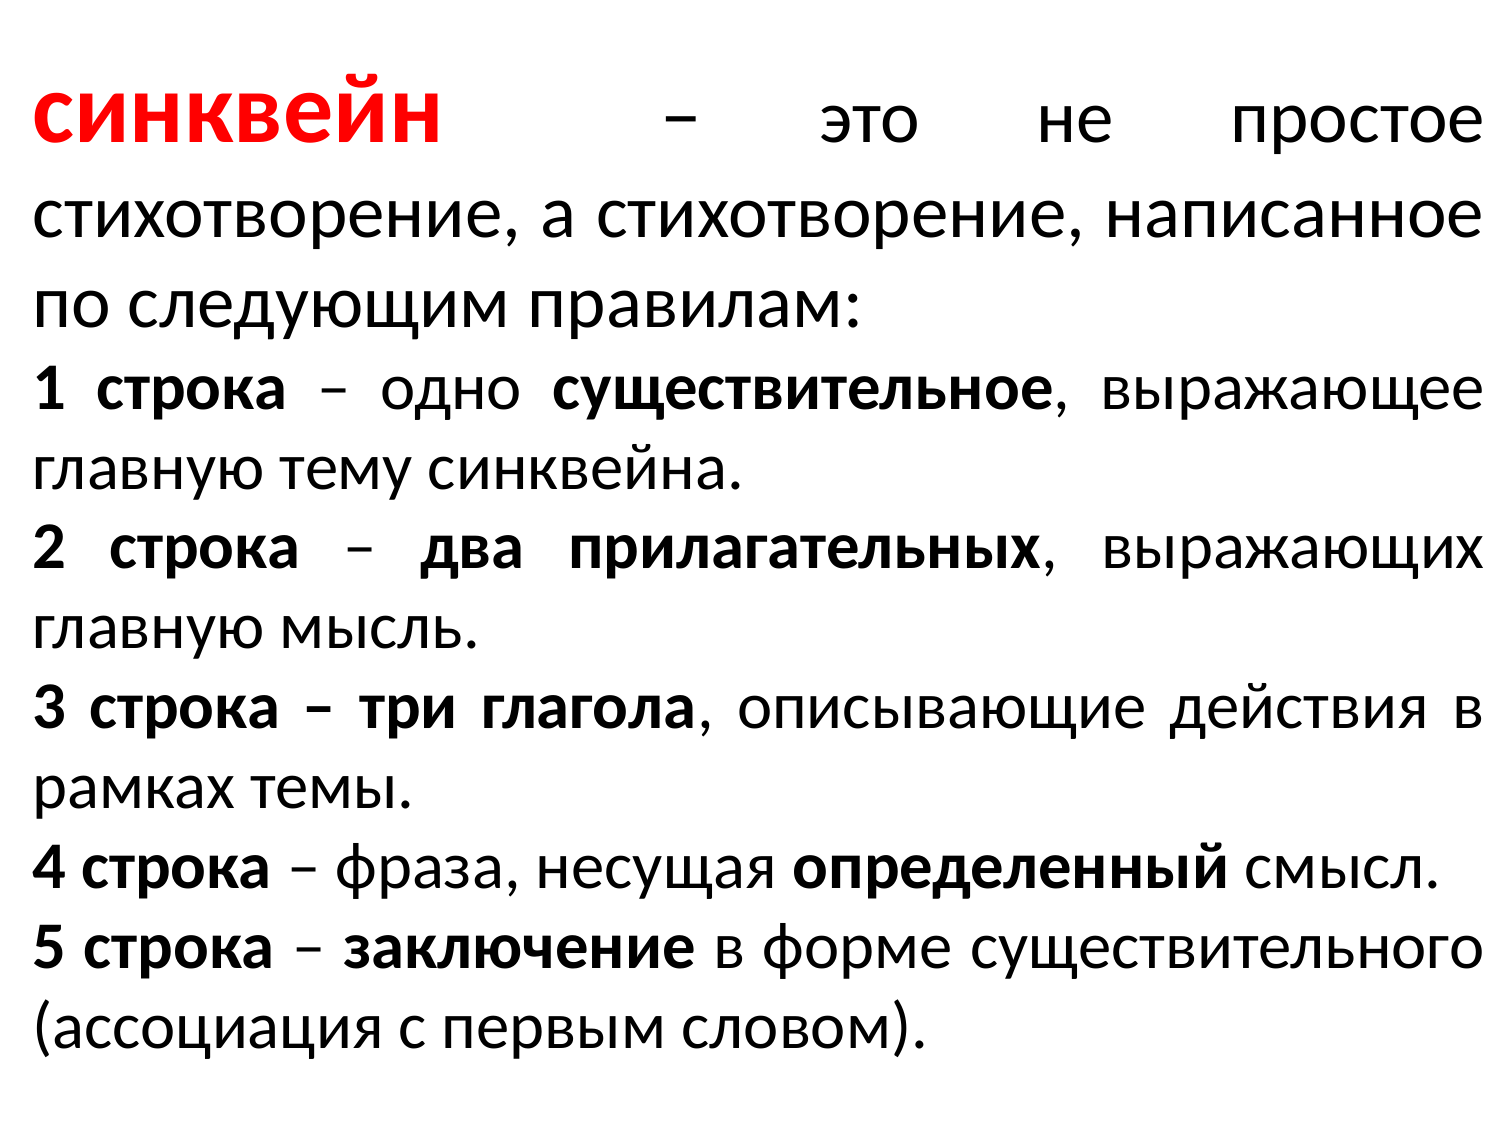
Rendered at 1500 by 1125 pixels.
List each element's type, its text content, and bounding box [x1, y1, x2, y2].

text_box синквейн – это не простое стихотворение, а стихотворение, написанное по следующим правилам: 1 строка – одно существительное, выражающее главную тему cинквейна. 2 строка – два прилагательных, выражающих главную мысль. 3 строка – три глагола, описывающие действия в рамках темы. 4 строка – фраза, несущая определенный смысл. 5 строка – заключение в форме существительного (ассоциация с первым словом). [17, 35, 1500, 1070]
